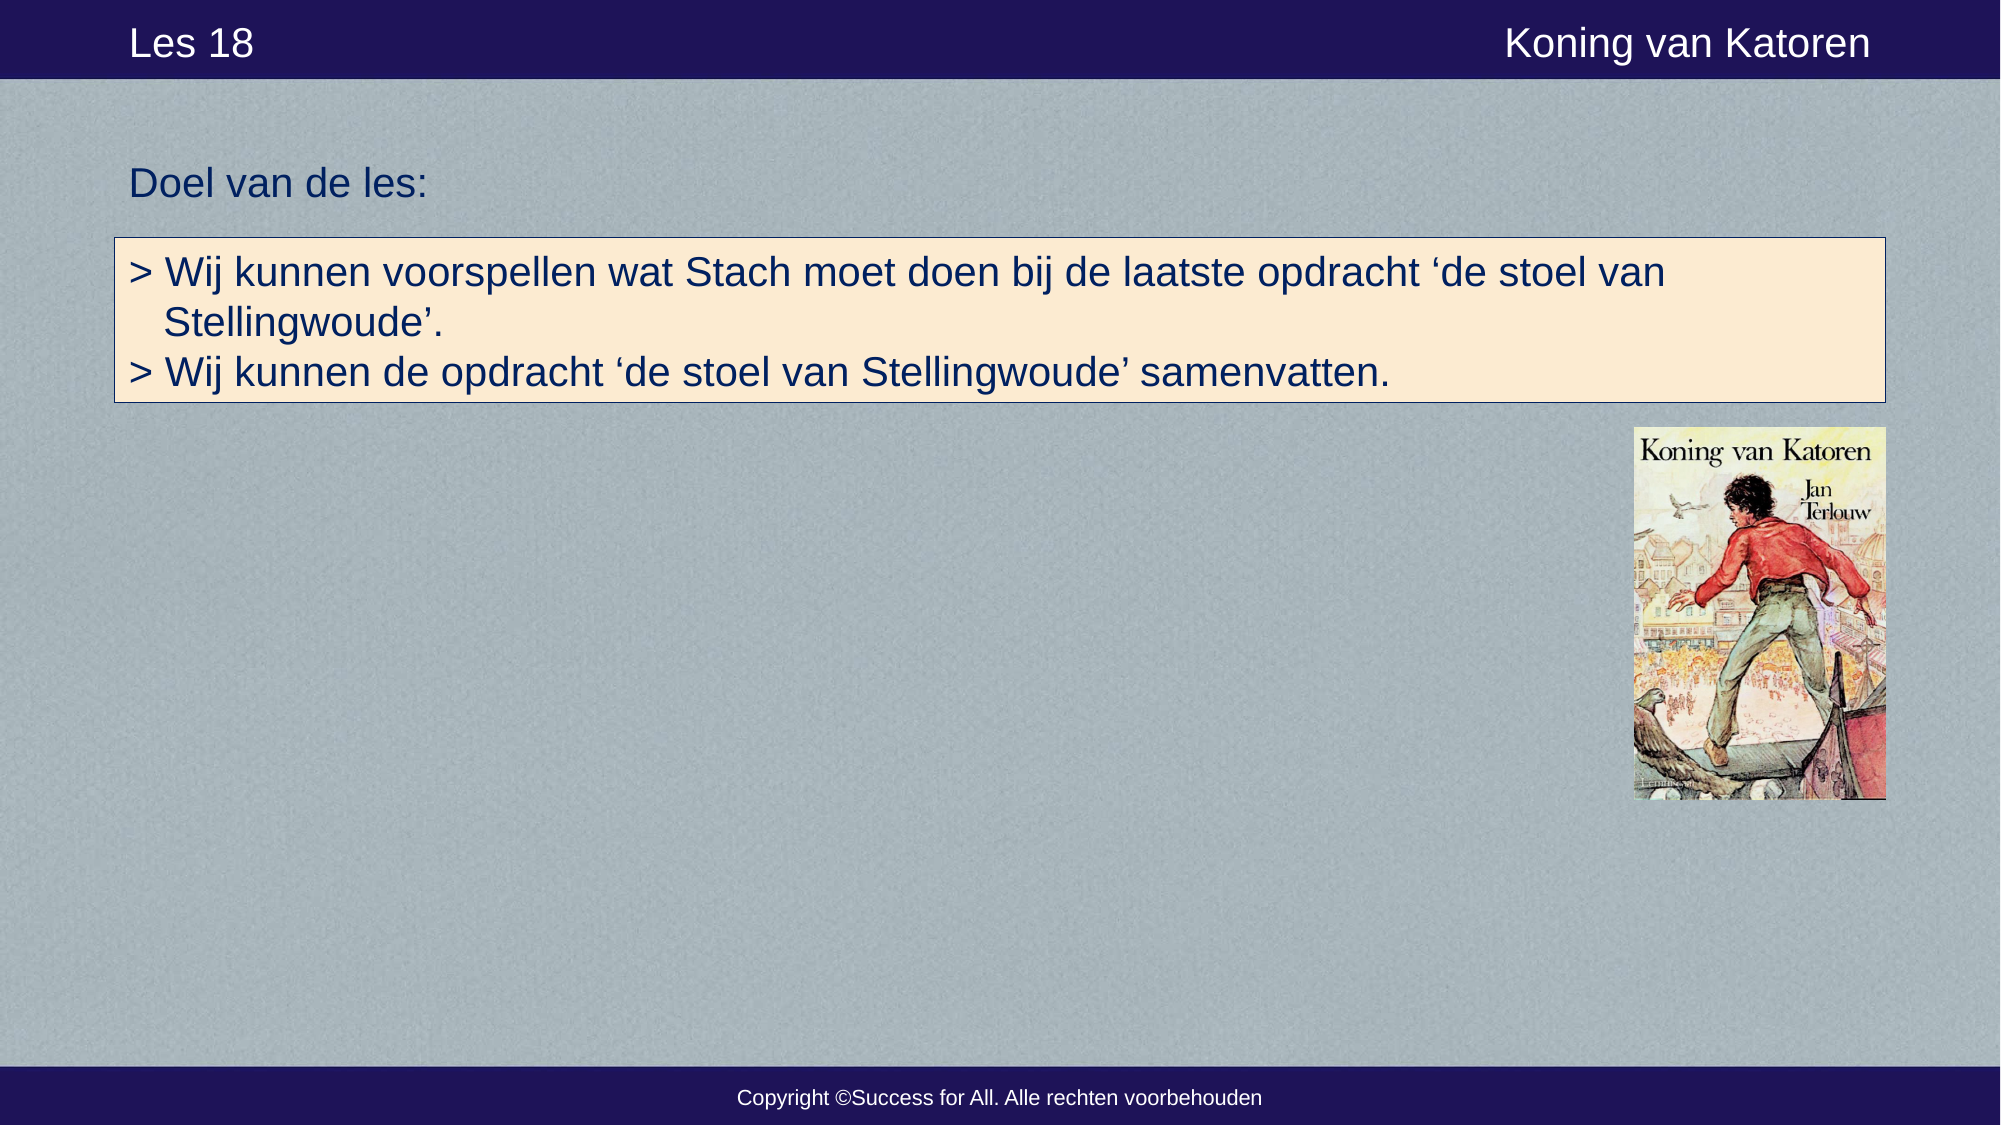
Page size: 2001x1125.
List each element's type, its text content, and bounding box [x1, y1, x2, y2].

text_box Doel van de les: [113, 148, 1635, 214]
text_box Koning van Katoren [999, 8, 1886, 73]
text_box Les 18 [114, 8, 354, 73]
text_box > Wij kunnen voorspellen wat Stach moet doen bij de laatste opdracht ‘de stoel van Stellingwoude’. > Wij kunnen de opdracht ‘de stoel van Stellingwoude’ samenvatten. [114, 237, 1886, 403]
picture [0, 0, 2001, 1125]
text_box Copyright ©Success for All. Alle rechten voorbehouden [0, 1076, 2000, 1125]
